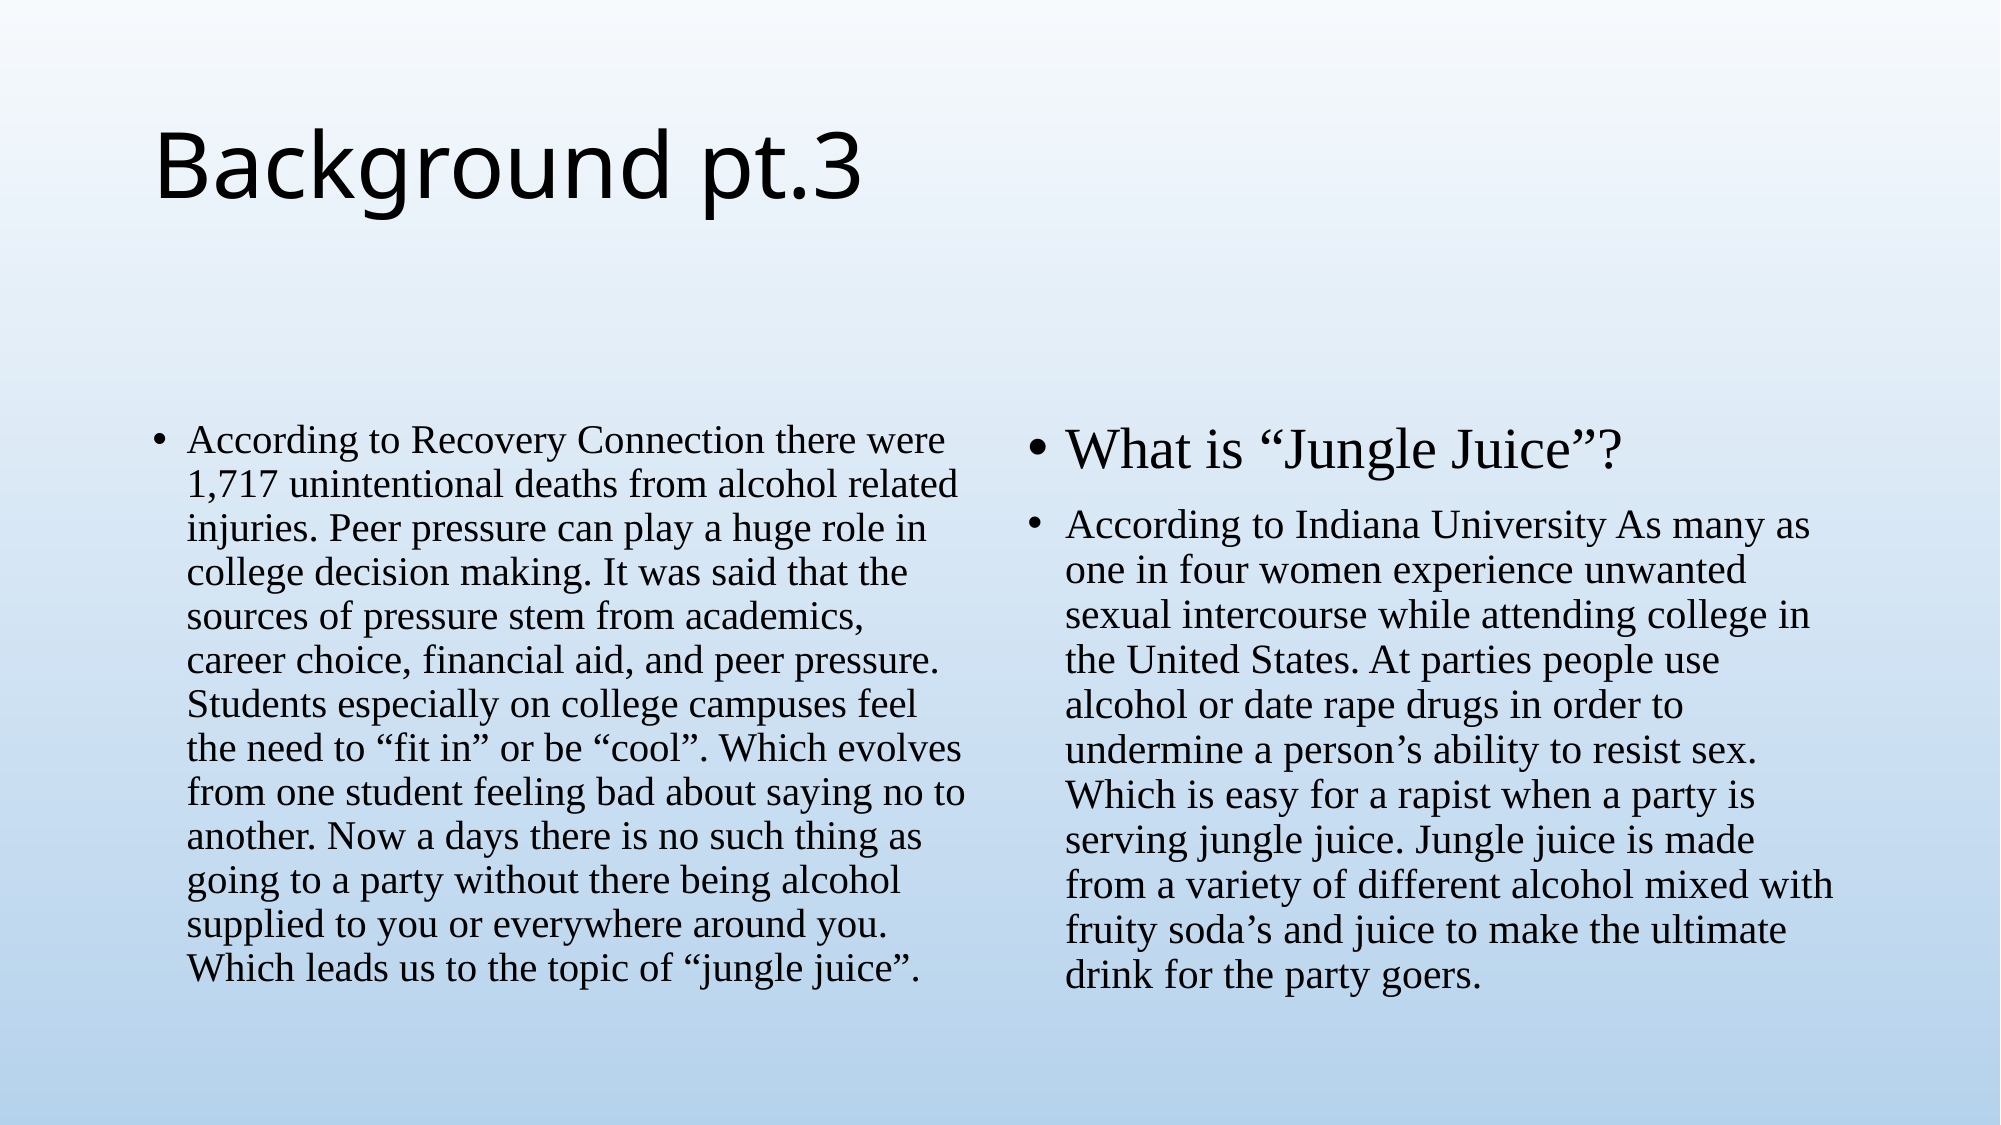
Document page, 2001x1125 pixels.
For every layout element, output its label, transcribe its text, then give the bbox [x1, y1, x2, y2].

title Background pt.3 [137, 59, 1863, 278]
list According to Recovery Connection there were 1,717 unintentional deaths from alcohol related injuries. Peer pressure can play a huge role in college decision making. It was said that the sources of pressure stem from academics, career choice, financial aid, and peer pressure. Students especially on college campuses feel the need to “fit in” or be “cool”. Which evolves from one student feeling bad about saying no to another. Now a days there is no such thing as going to a party without there being alcohol supplied to you or everywhere around you. Which leads us to the topic of “jungle juice”. [137, 410, 984, 1016]
list What is “Jungle Juice”? According to Indiana University As many as one in four women experience unwanted sexual intercourse while attending college in the United States. At parties people use alcohol or date rape drugs in order to undermine a person’s ability to resist sex. Which is easy for a rapist when a party is serving jungle juice. Jungle juice is made from a variety of different alcohol mixed with fruity soda’s and juice to make the ultimate drink for the party goers. [1012, 410, 1863, 1016]
